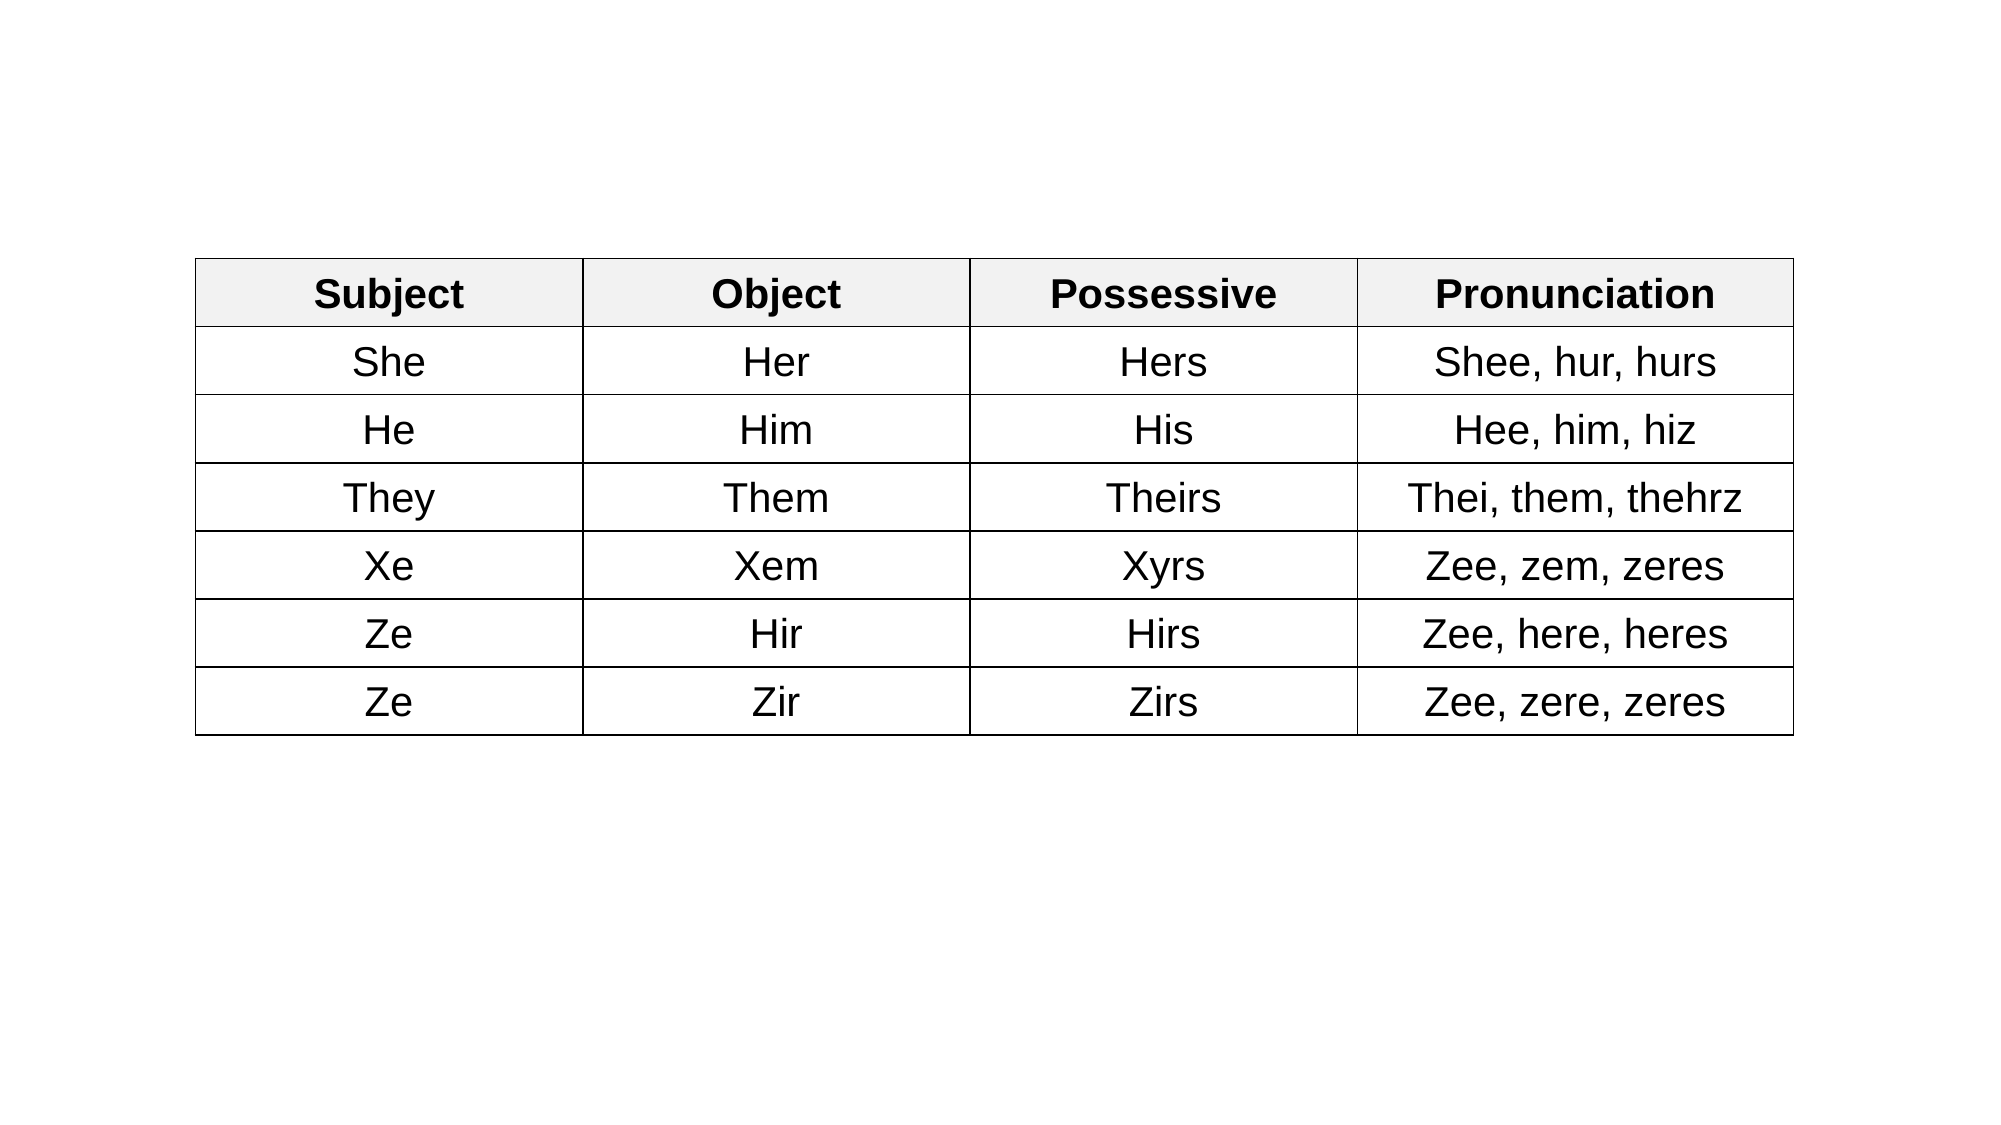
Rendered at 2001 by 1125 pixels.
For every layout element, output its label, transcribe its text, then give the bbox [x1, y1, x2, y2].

table_cell Zirs [971, 668, 1357, 734]
table_cell Zee, zere, zeres [1358, 668, 1793, 734]
table_cell Ze [196, 600, 582, 666]
table_header Subject [196, 259, 582, 326]
table_cell Xyrs [971, 532, 1357, 598]
table_cell Xem [584, 532, 969, 598]
table_cell Hee, him, hiz [1358, 395, 1793, 462]
table_cell Hers [971, 327, 1357, 394]
table_header Pronunciation [1358, 259, 1793, 326]
table_cell Theirs [971, 464, 1357, 530]
table_cell Thei, them, thehrz [1358, 464, 1793, 530]
table_cell His [971, 395, 1357, 462]
table_cell Zee, here, heres [1358, 600, 1793, 666]
table_cell Her [584, 327, 969, 394]
table_cell She [196, 327, 582, 394]
table_cell Xe [196, 532, 582, 598]
table_cell Zee, zem, zeres [1358, 532, 1793, 598]
table_cell Them [584, 464, 969, 530]
table_cell Zir [584, 668, 969, 734]
table_cell Him [584, 395, 969, 462]
table_cell Hirs [971, 600, 1357, 666]
table_cell Shee, hur, hurs [1358, 327, 1793, 394]
table_header Object [584, 259, 969, 326]
table_header Possessive [971, 259, 1357, 326]
table_cell He [196, 395, 582, 462]
table_cell They [196, 464, 582, 530]
table_cell Ze [196, 668, 582, 734]
table_cell Hir [584, 600, 969, 666]
